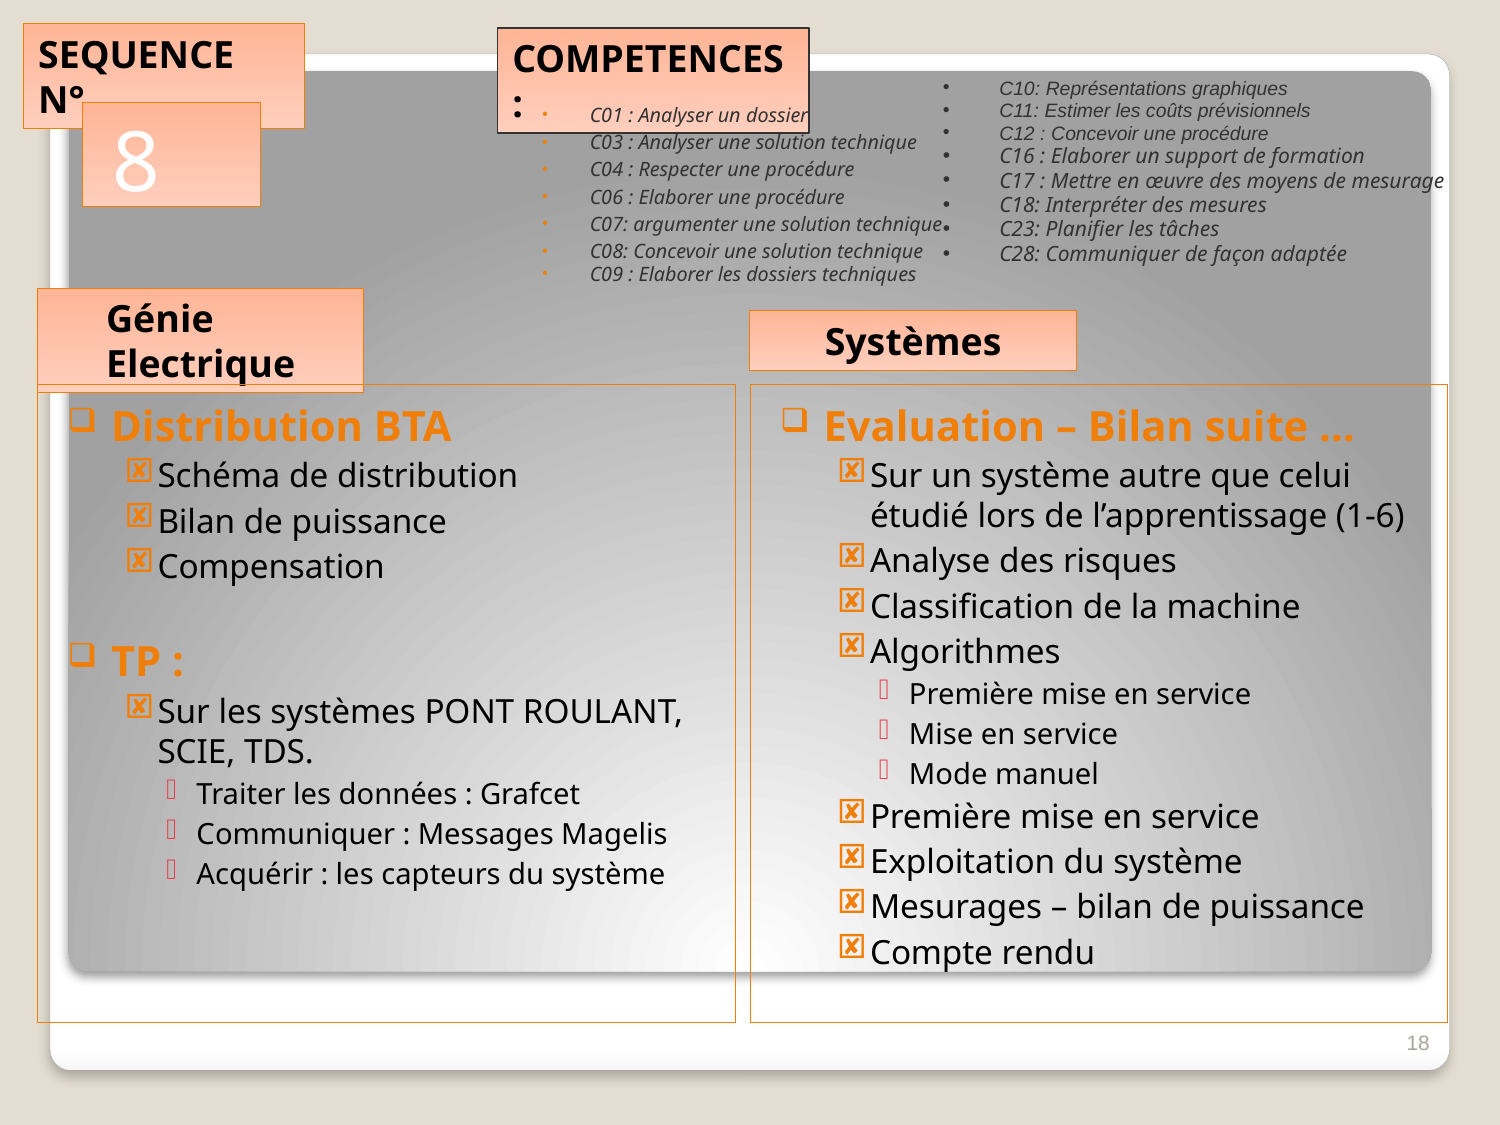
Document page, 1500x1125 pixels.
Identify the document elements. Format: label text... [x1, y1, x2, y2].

list Evaluation – Bilan suite … Sur un système autre que celui étudié lors de l’apprentissage (1-6) Analyse des risques Classification de la machine Algorithmes Première mise en service Mise en service Mode manuel Première mise en service Exploitation du système Mesurages – bilan de puissance Compte rendu [750, 384, 1448, 1023]
list Distribution BTA Schéma de distribution Bilan de puissance Compensation TP : Sur les systèmes PONT ROULANT, SCIE, TDS. Traiter les données : Grafcet Communiquer : Messages Magelis Acquérir : les capteurs du système [37, 384, 736, 1023]
list 8 [82, 102, 261, 207]
slide_number 18 [1369, 1002, 1445, 1063]
text_box C10: Représentations graphiques C11: Estimer les coûts prévisionnels C12 : Concevoir une procédure C16 : Elaborer un support de formation C17 : Mettre en œuvre des moyens de mesurage C18: Interpréter des mesures C23: Planifier les tâches C28: Communiquer de façon adaptée [928, 72, 1463, 281]
list C01 : Analyser un dossier C03 : Analyser une solution technique C04 : Respecter une procédure C06 : Elaborer une procédure C07: argumenter une solution technique C08: Concevoir une solution technique C09 : Elaborer les dossiers techniques [512, 87, 973, 296]
